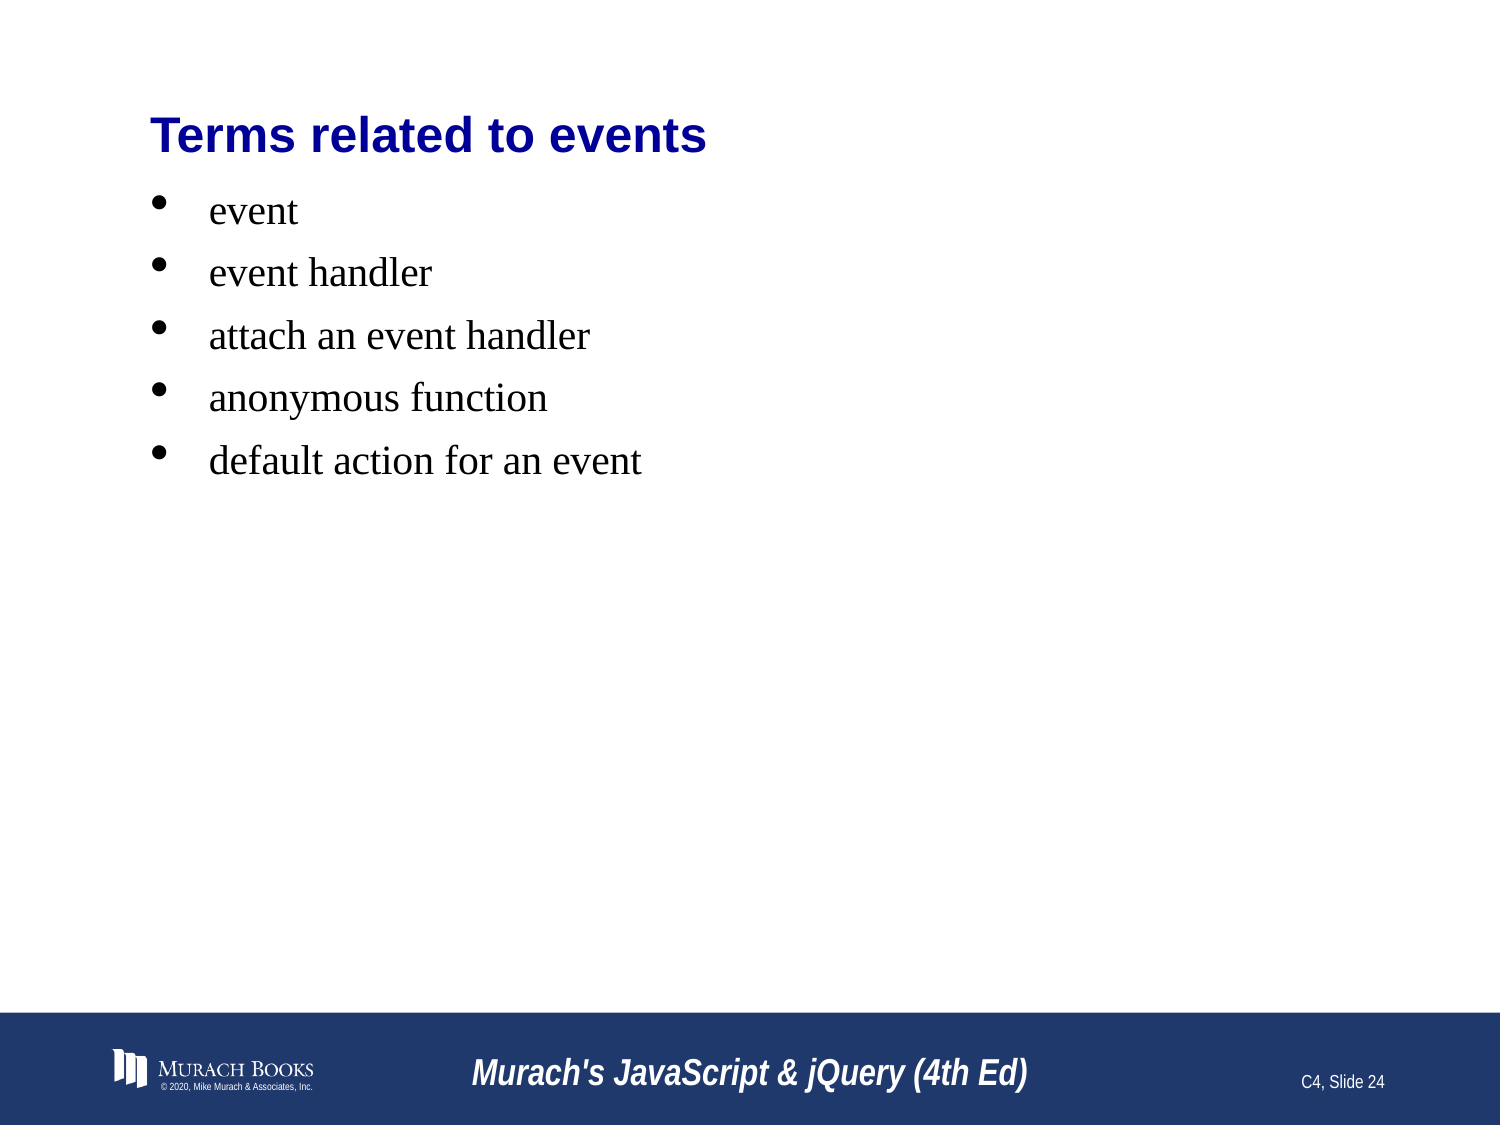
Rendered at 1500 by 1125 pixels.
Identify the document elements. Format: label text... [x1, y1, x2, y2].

slide_number C4, Slide 24 [1087, 1025, 1400, 1100]
footer © 2020, Mike Murach & Associates, Inc. [12, 1025, 463, 1100]
list event event handler attach an event handler anonymous function default action for an event [137, 174, 1350, 975]
title Terms related to events [150, 102, 1350, 164]
slide_number Murach's JavaScript & jQuery (4th Ed) [463, 1025, 1050, 1100]
